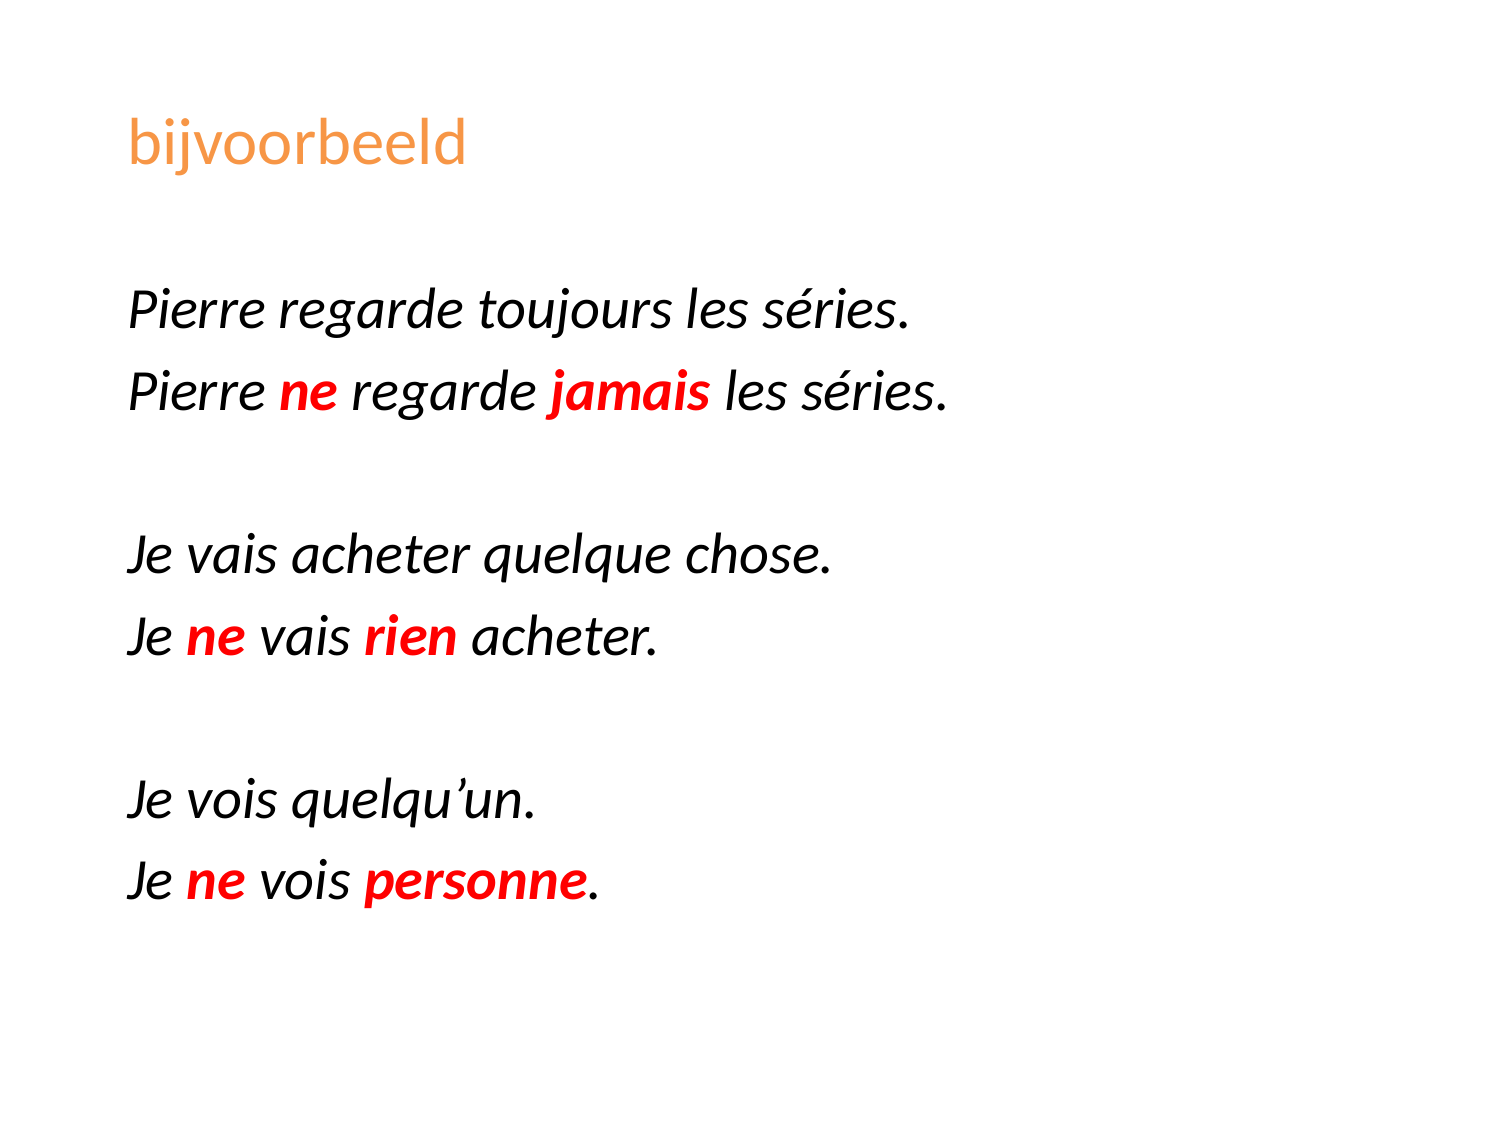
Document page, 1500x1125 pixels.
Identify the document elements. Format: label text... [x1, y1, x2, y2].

text_box bijvoorbeeld Pierre regarde toujours les séries. Pierre ne regarde jamais les séries. Je vais acheter quelque chose. Je ne vais rien acheter. Je vois quelqu’un. Je ne vois personne. [112, 89, 1388, 988]
